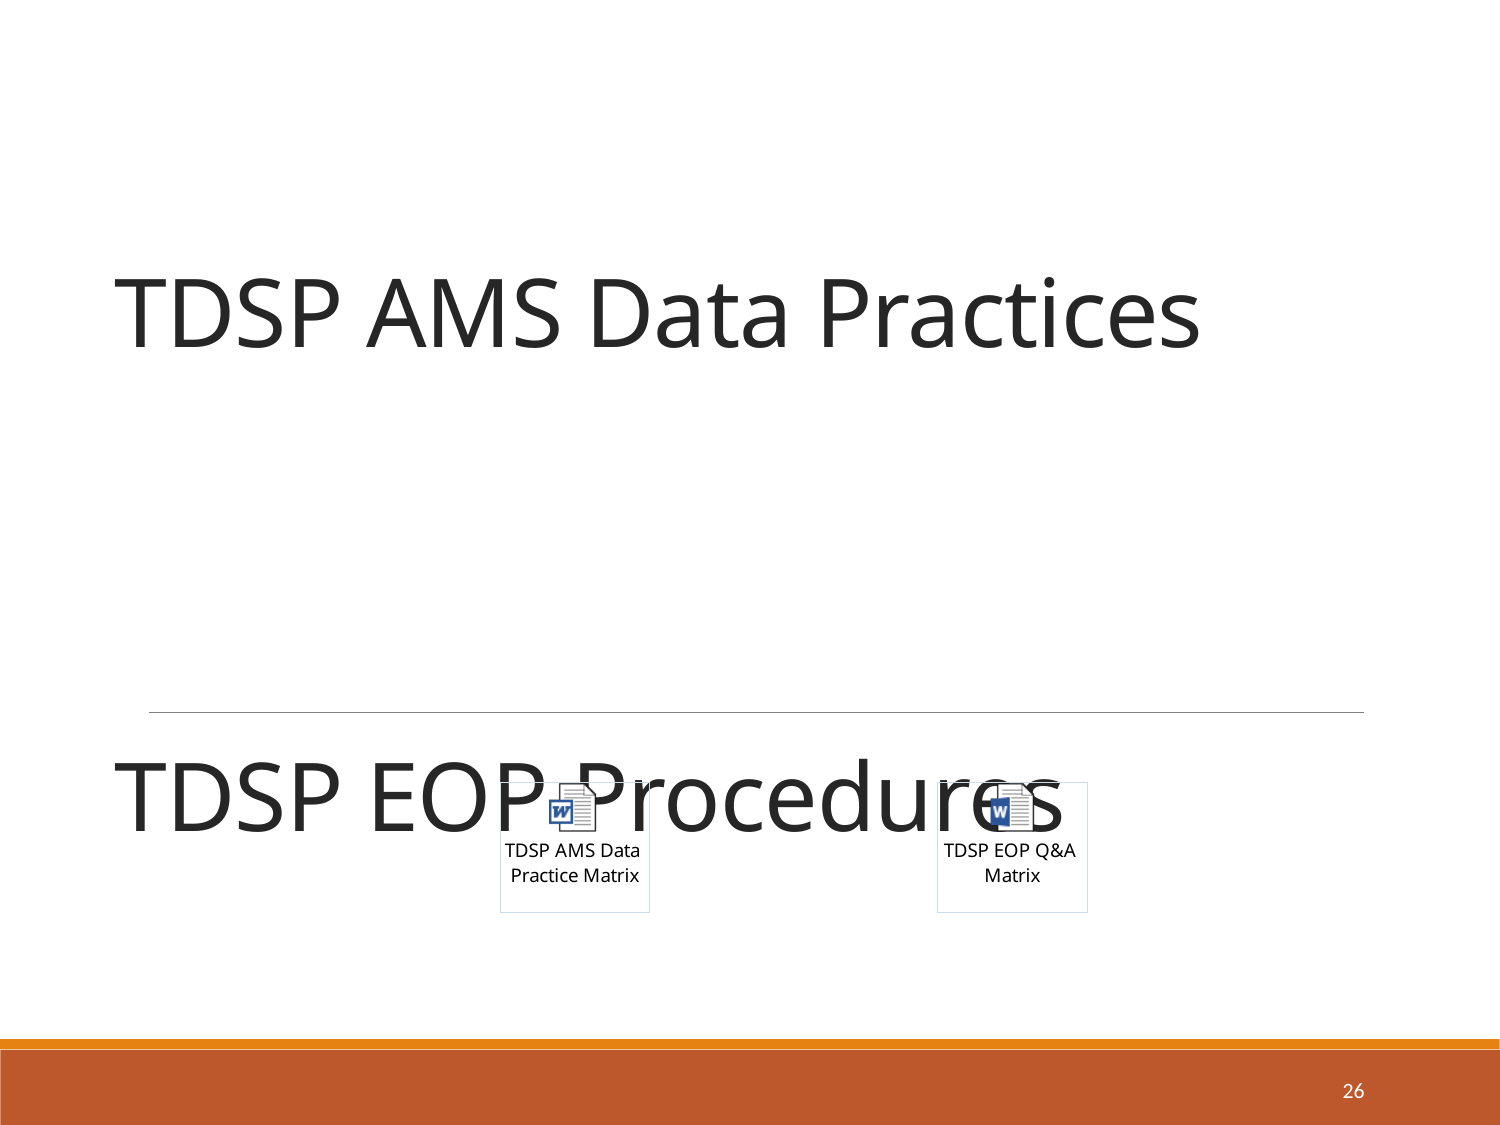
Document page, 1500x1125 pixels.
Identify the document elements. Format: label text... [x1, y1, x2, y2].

slide_number 26 [1218, 1059, 1380, 1120]
title TDSP AMS Data Practices TDSP EOP Procedures [99, 262, 1375, 913]
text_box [936, 781, 1088, 913]
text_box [499, 781, 651, 913]
